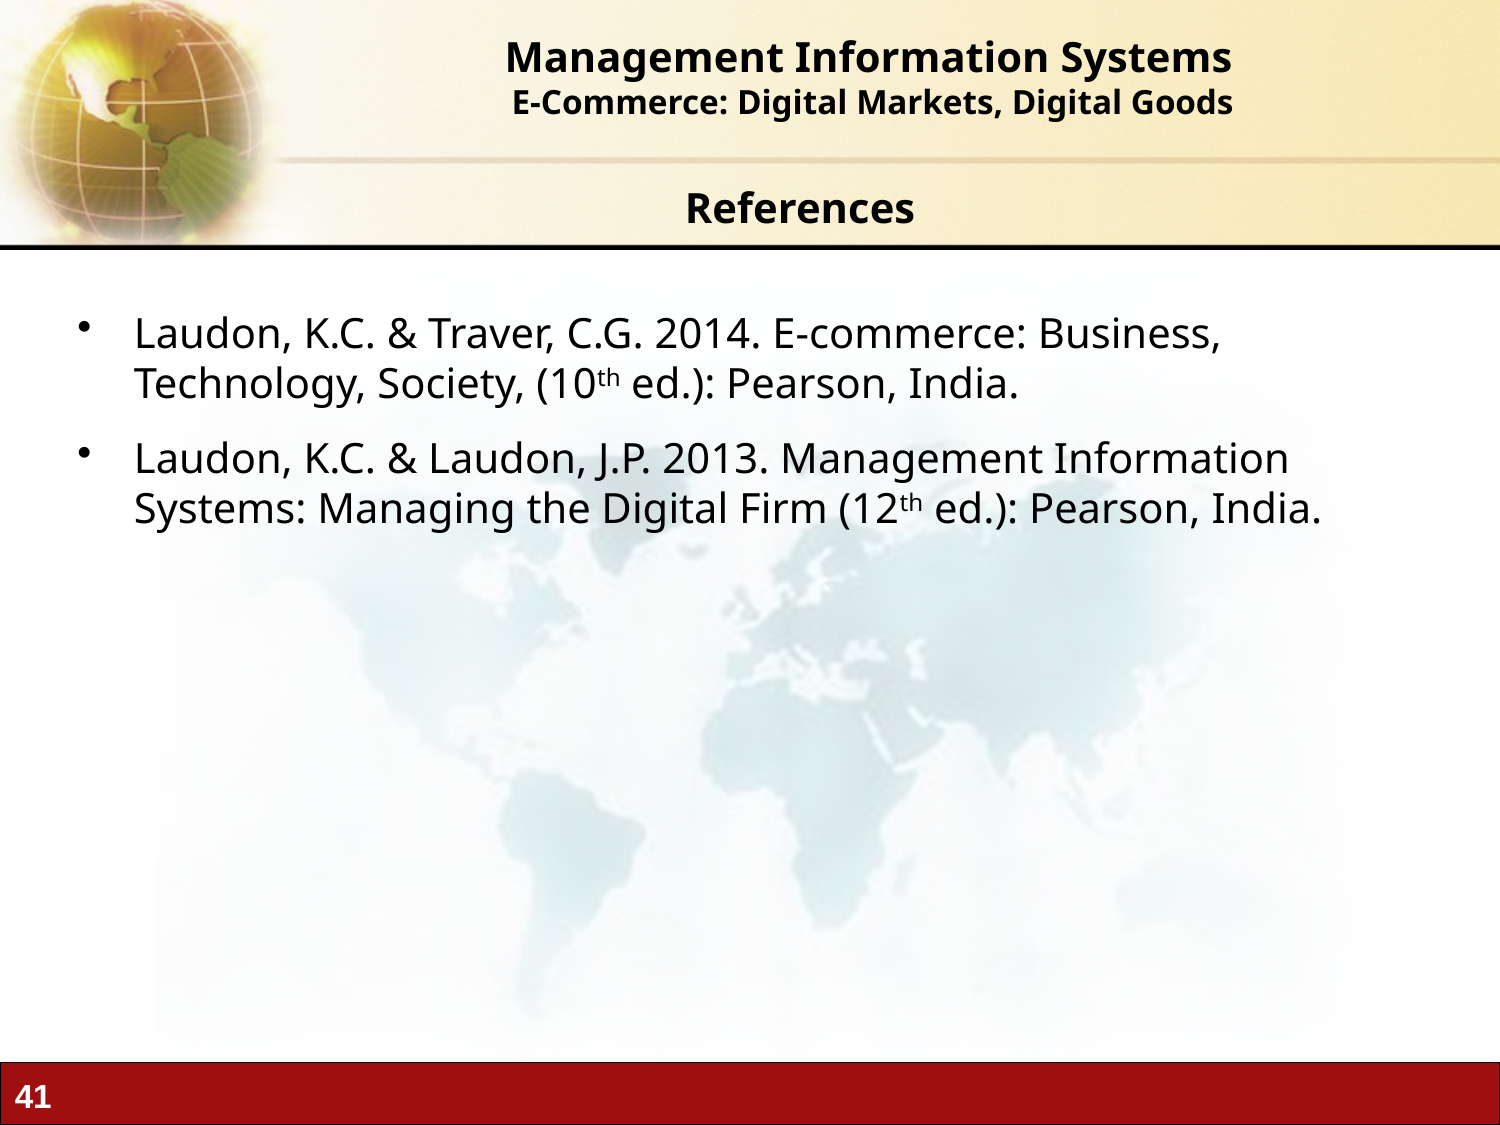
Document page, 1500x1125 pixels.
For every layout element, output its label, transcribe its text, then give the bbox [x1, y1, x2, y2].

list Laudon, K.C. & Traver, C.G. 2014. E-commerce: Business, Technology, Society, (10th ed.): Pearson, India. Laudon, K.C. & Laudon, J.P. 2013. Management Information Systems: Managing the Digital Firm (12th ed.): Pearson, India. [62, 299, 1425, 1014]
text_box Management Information Systems E-Commerce: Digital Markets, Digital Goods [237, 32, 1500, 119]
picture [0, 0, 1500, 1062]
text_box References [262, 174, 1338, 240]
